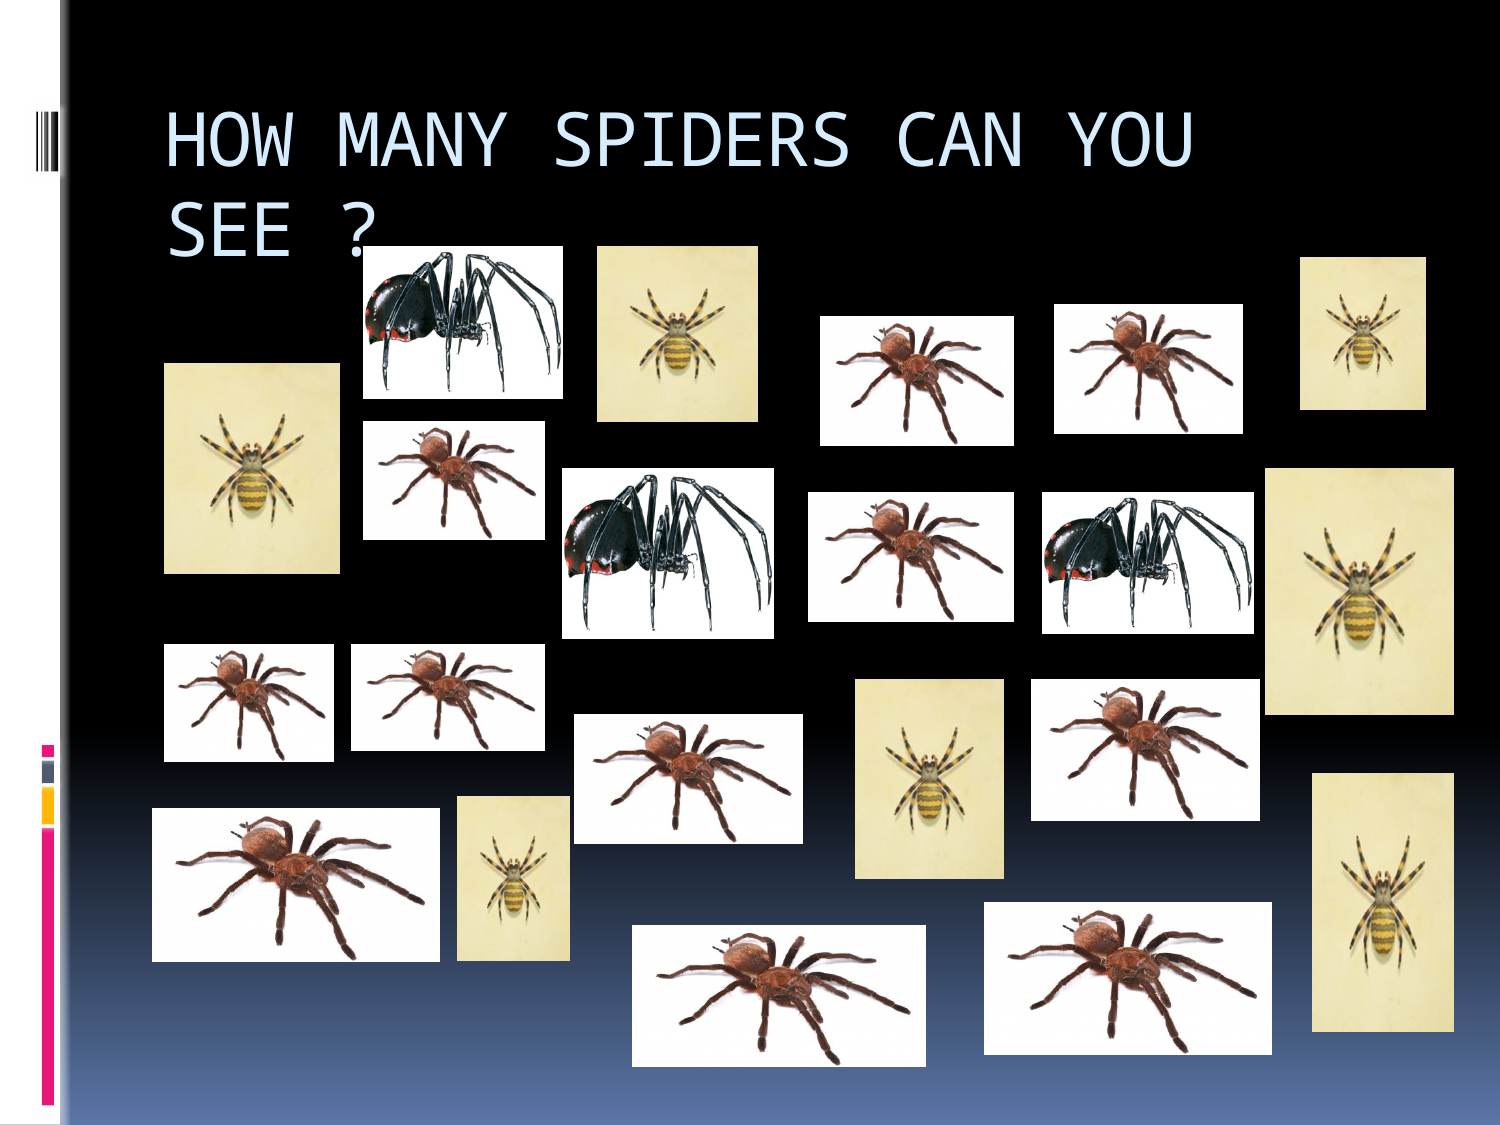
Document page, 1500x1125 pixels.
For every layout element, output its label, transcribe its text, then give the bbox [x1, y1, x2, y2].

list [362, 245, 563, 399]
title HOW MANY SPIDERS CAN YOU SEE ? [150, 83, 1425, 234]
picture [1265, 468, 1454, 716]
picture [562, 468, 775, 640]
picture [163, 362, 341, 575]
picture [1300, 257, 1426, 411]
picture [1312, 772, 1454, 1032]
picture [573, 714, 803, 845]
picture [456, 796, 571, 962]
picture [1054, 304, 1243, 435]
picture [163, 643, 335, 763]
picture [632, 925, 927, 1068]
picture [1042, 491, 1255, 634]
picture [854, 679, 1004, 880]
picture [983, 901, 1272, 1056]
picture [351, 643, 546, 751]
picture [151, 808, 440, 962]
picture [362, 421, 546, 540]
picture [1030, 679, 1260, 822]
picture [819, 315, 1014, 446]
picture [597, 245, 758, 423]
picture [808, 491, 1014, 622]
